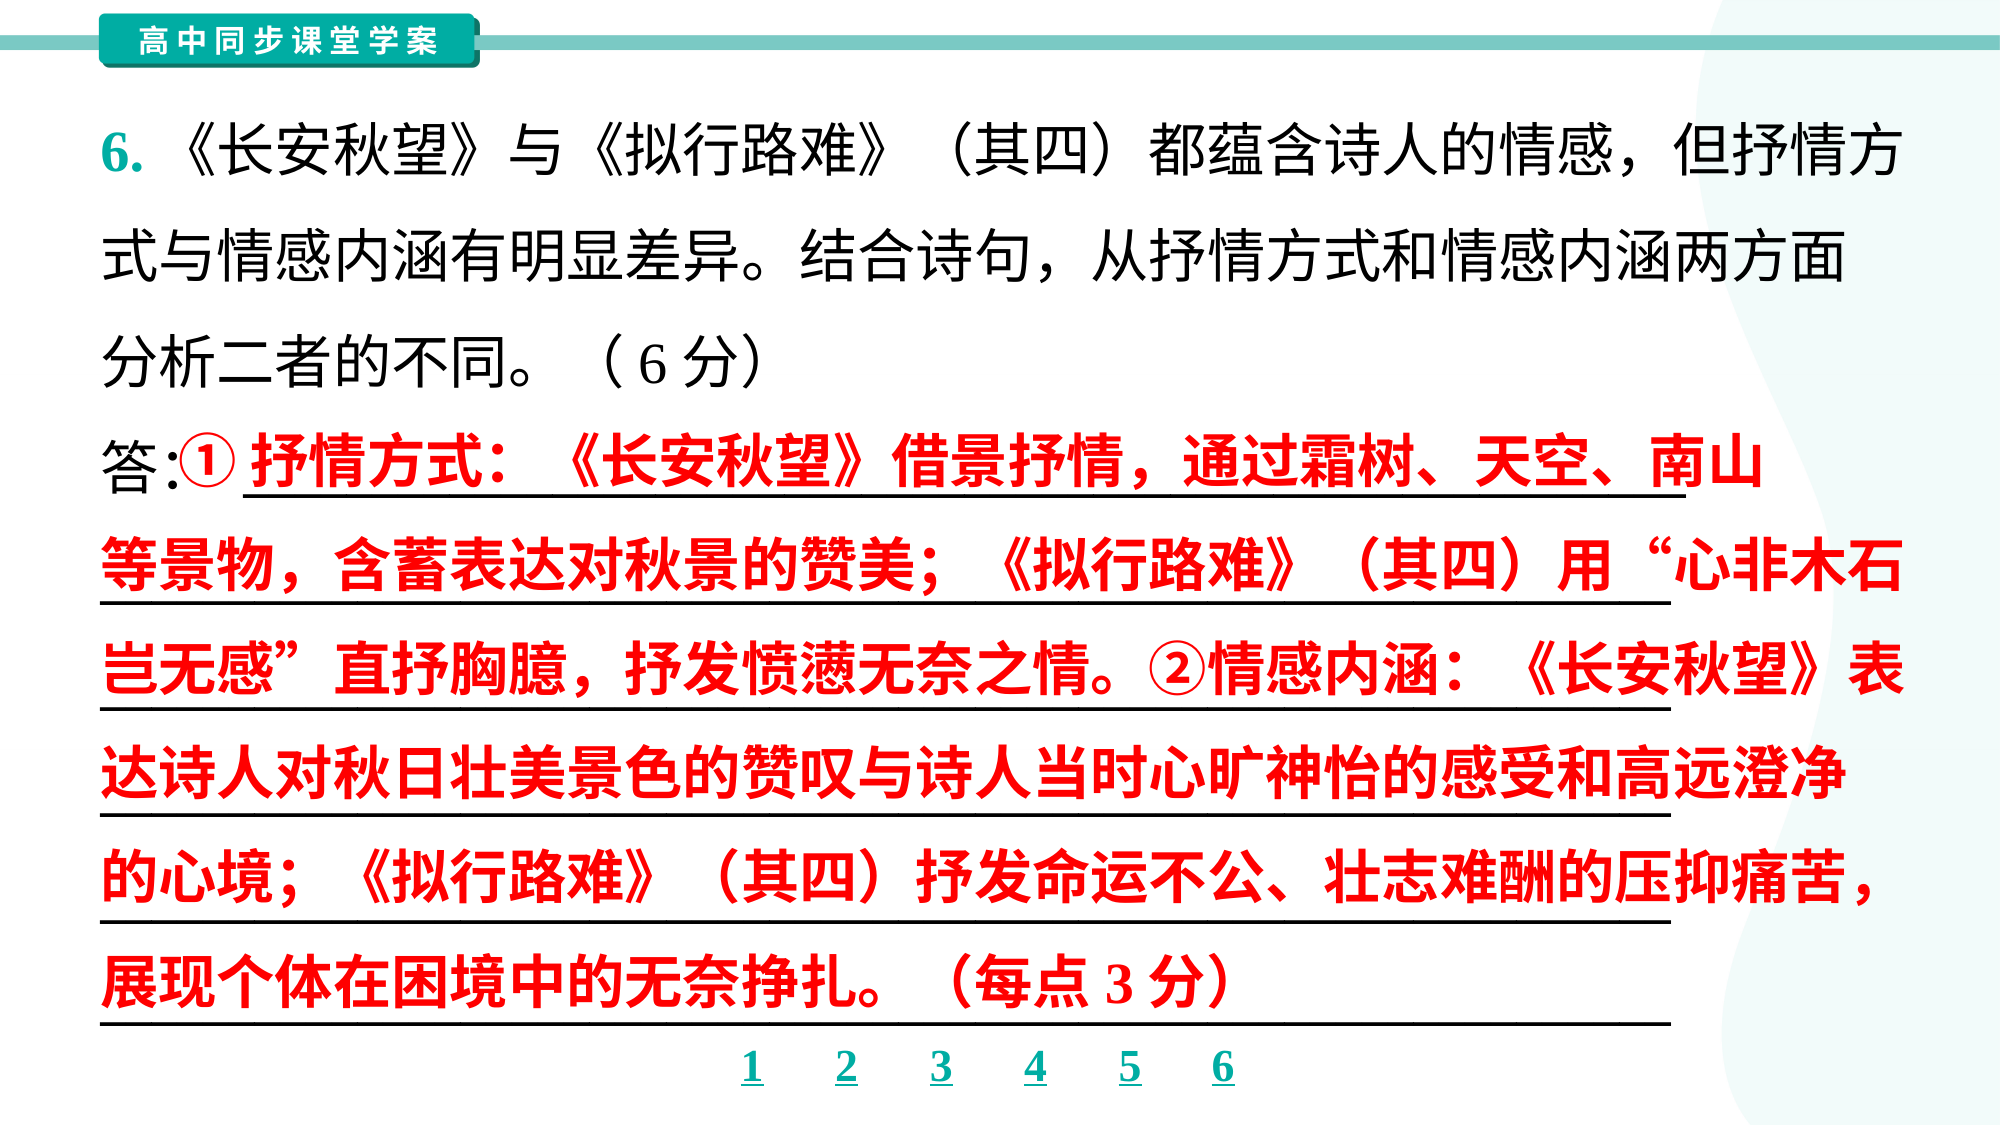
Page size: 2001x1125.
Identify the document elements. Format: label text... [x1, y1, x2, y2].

text_box 6.《长安秋望》与《拟行路难》（其四）都蕴含诗人的情感，但抒情方 式与情感内涵有明显差异。结合诗句，从抒情方式和情感内涵两方面 分析二者的不同。（6分） 答： ________________________________________________________ _____________________________________________________________ _____________________________________________________________ _____________________________________________________________ _____________________________________________________________ _____________________________________________________________ [100, 1003, 1899, 1014]
picture [0, 0, 2000, 1125]
text_box ①抒情方式：《长安秋望》借景抒情，通过霜树、天空、南山 等景物，含蓄表达对秋景的赞美；《拟行路难》（其四）用“心非木石 岂无感”直抒胸臆，抒发愤懑无奈之情。②情感内涵：《长安秋望》表 达诗人对秋日壮美景色的赞叹与诗人当时心旷神怡的感受和高远澄净 的心境；《拟行路难》（其四）抒发命运不公、壮志难酬的压抑痛苦， 展现个体在困境中的无奈挣扎。（每点3分） [100, 389, 1899, 1003]
text_box 6.《长安秋望》与《拟行路难》（其四）都蕴含诗人的情感，但抒情方 式与情感内涵有明显差异。结合诗句，从抒情方式和情感内涵两方面 分析二者的不同。（6分） 答： ________________________________________________________ _____________________________________________________________ _____________________________________________________________ _____________________________________________________________ _____________________________________________________________ _____________________________________________________________ [100, 76, 1899, 389]
